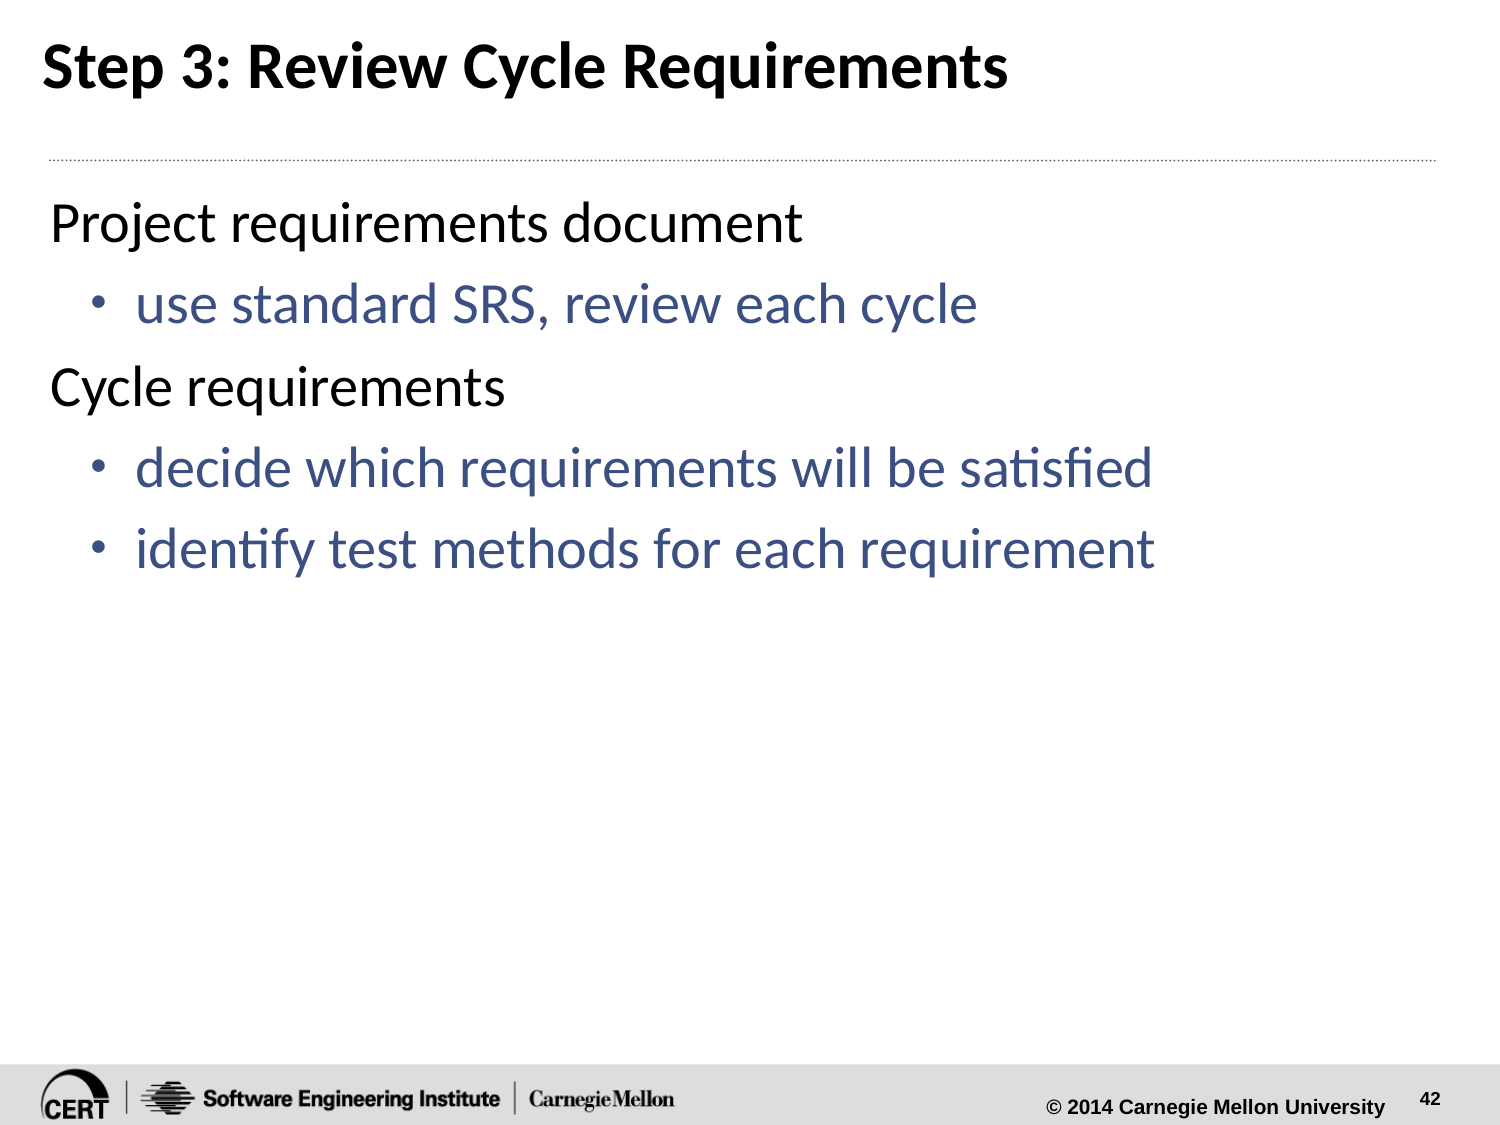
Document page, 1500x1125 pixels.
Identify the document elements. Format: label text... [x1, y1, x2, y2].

title Step 3: Review Cycle Requirements [42, 37, 1434, 155]
list Project requirements document use standard SRS, review each cycle Cycle requirements decide which requirements will be satisfied identify test methods for each requirement [49, 187, 1438, 1001]
picture [24, 1065, 688, 1125]
